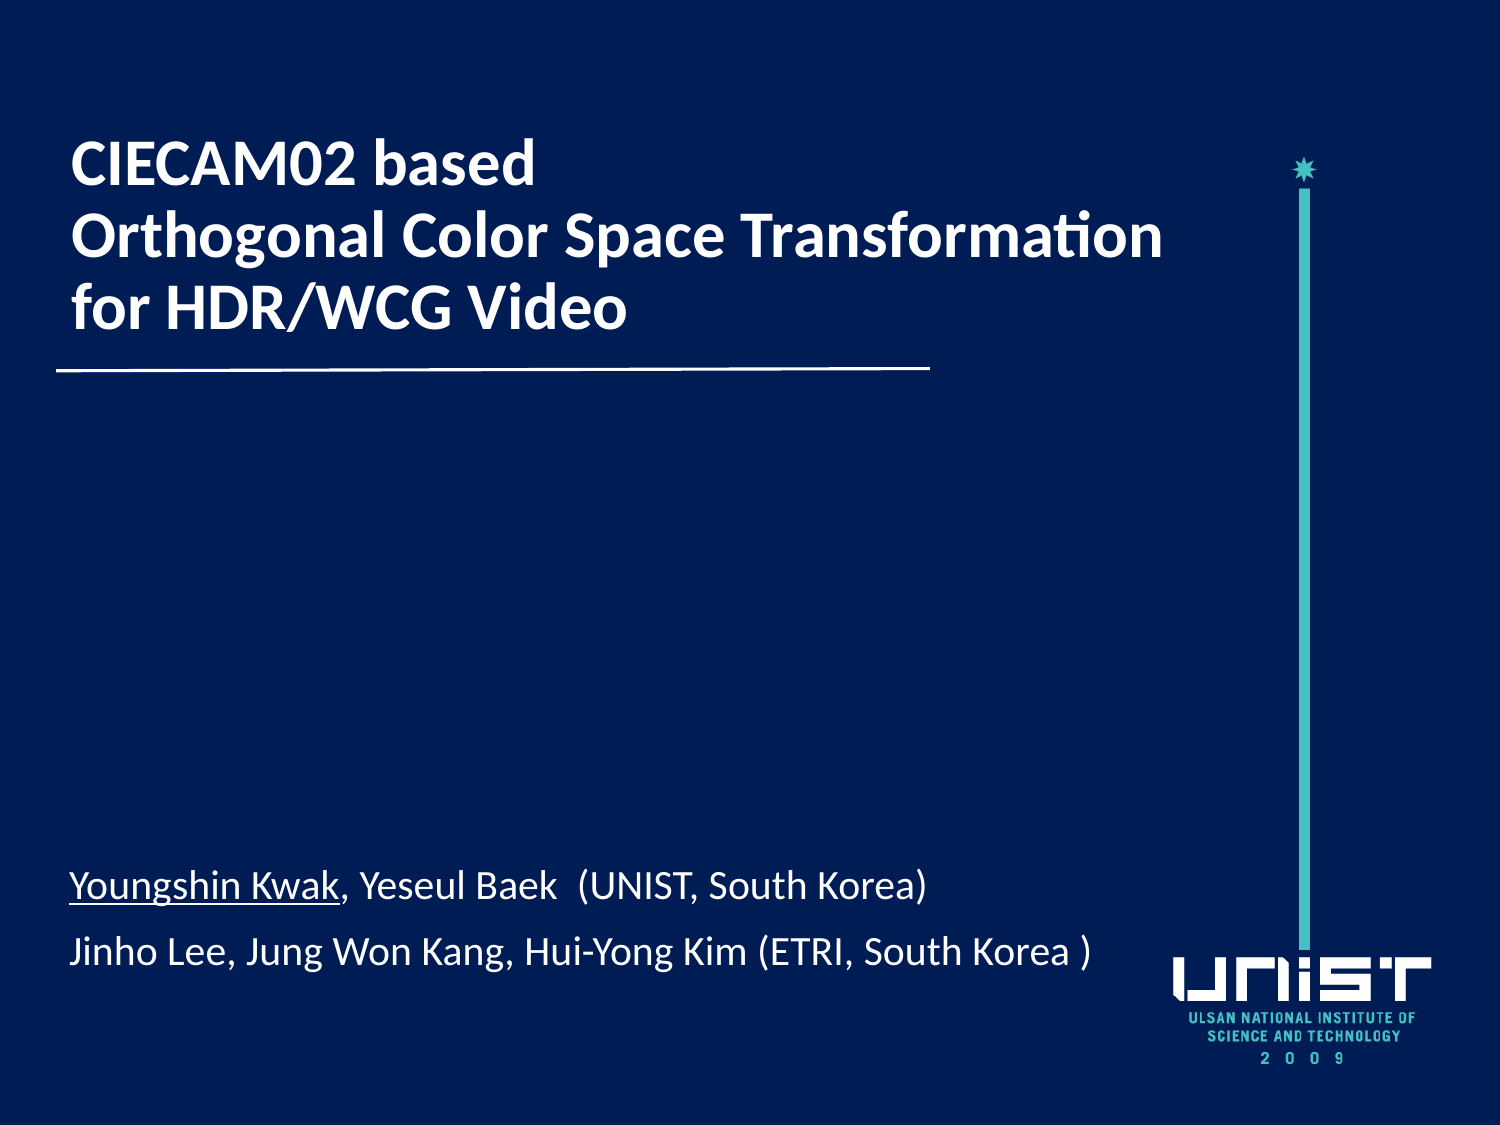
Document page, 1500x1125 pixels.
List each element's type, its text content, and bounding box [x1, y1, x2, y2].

picture [1142, 132, 1459, 1089]
list Youngshin Kwak, Yeseul Baek (UNIST, South Korea) Jinho Lee, Jung Won Kang, Hui-Yong Kim (ETRI, South Korea ) [54, 856, 1138, 1044]
title CIECAM02 based Orthogonal Color Space Transformation for HDR/WCG Video [56, 106, 1232, 352]
